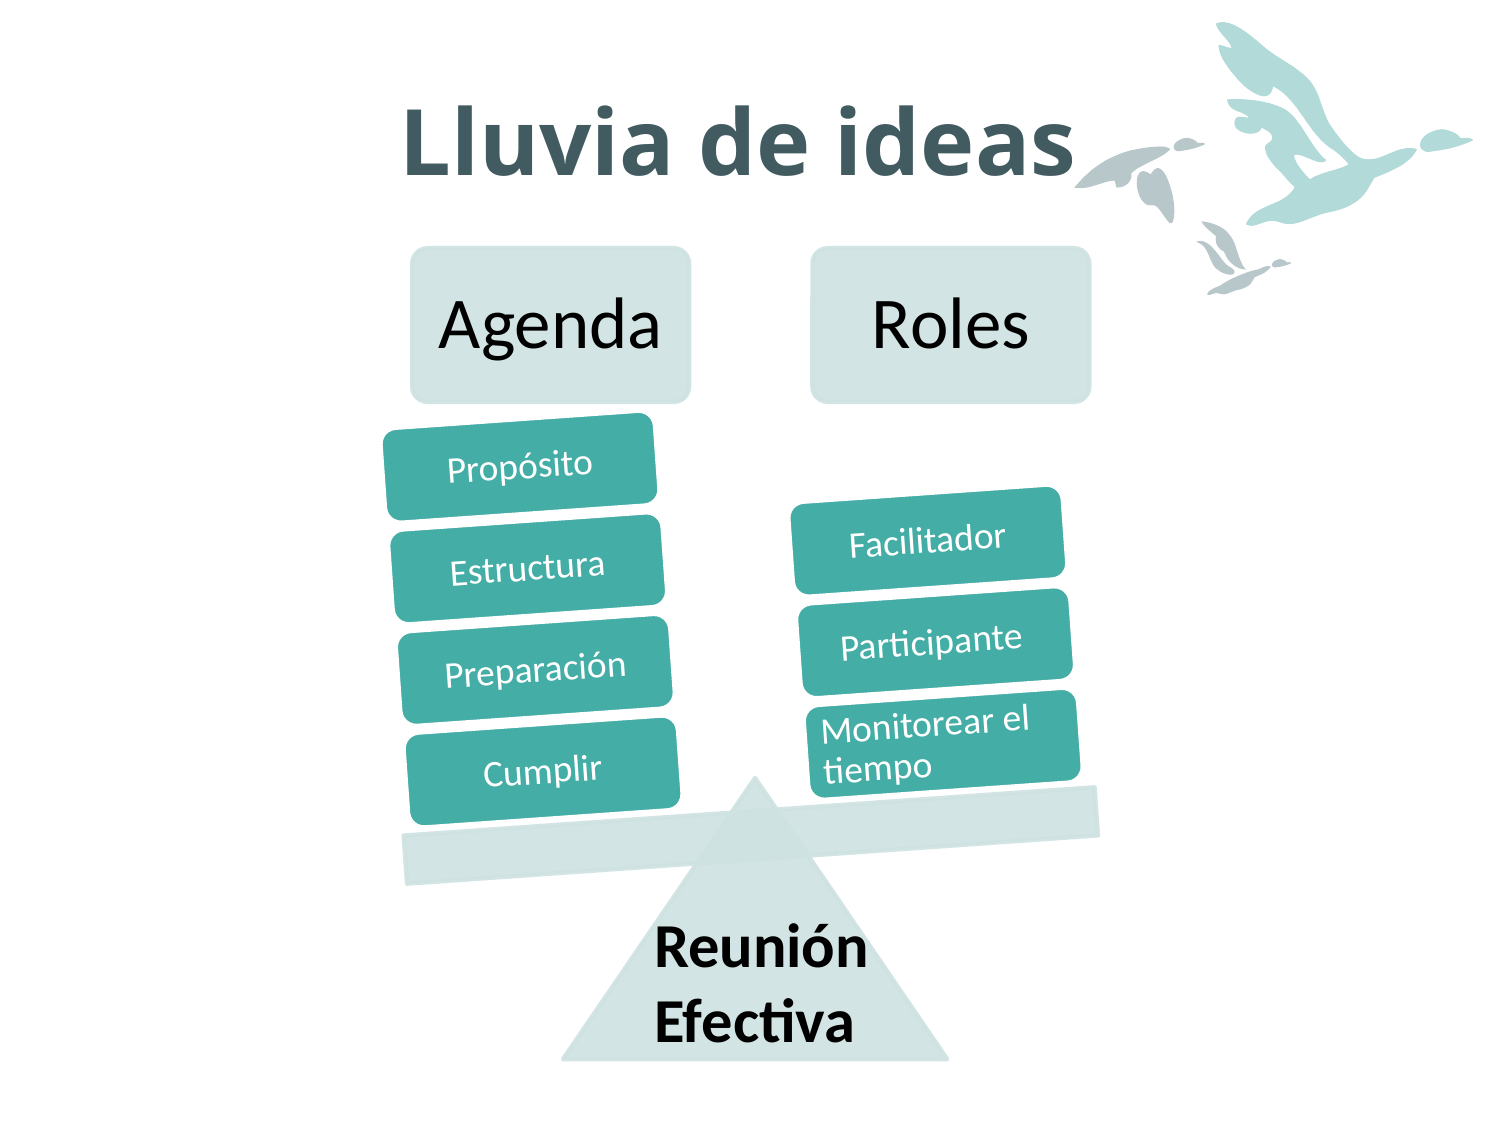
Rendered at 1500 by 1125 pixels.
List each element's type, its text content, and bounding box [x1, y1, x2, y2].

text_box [379, 247, 1099, 1060]
title Lluvia de ideas [75, 45, 1425, 233]
